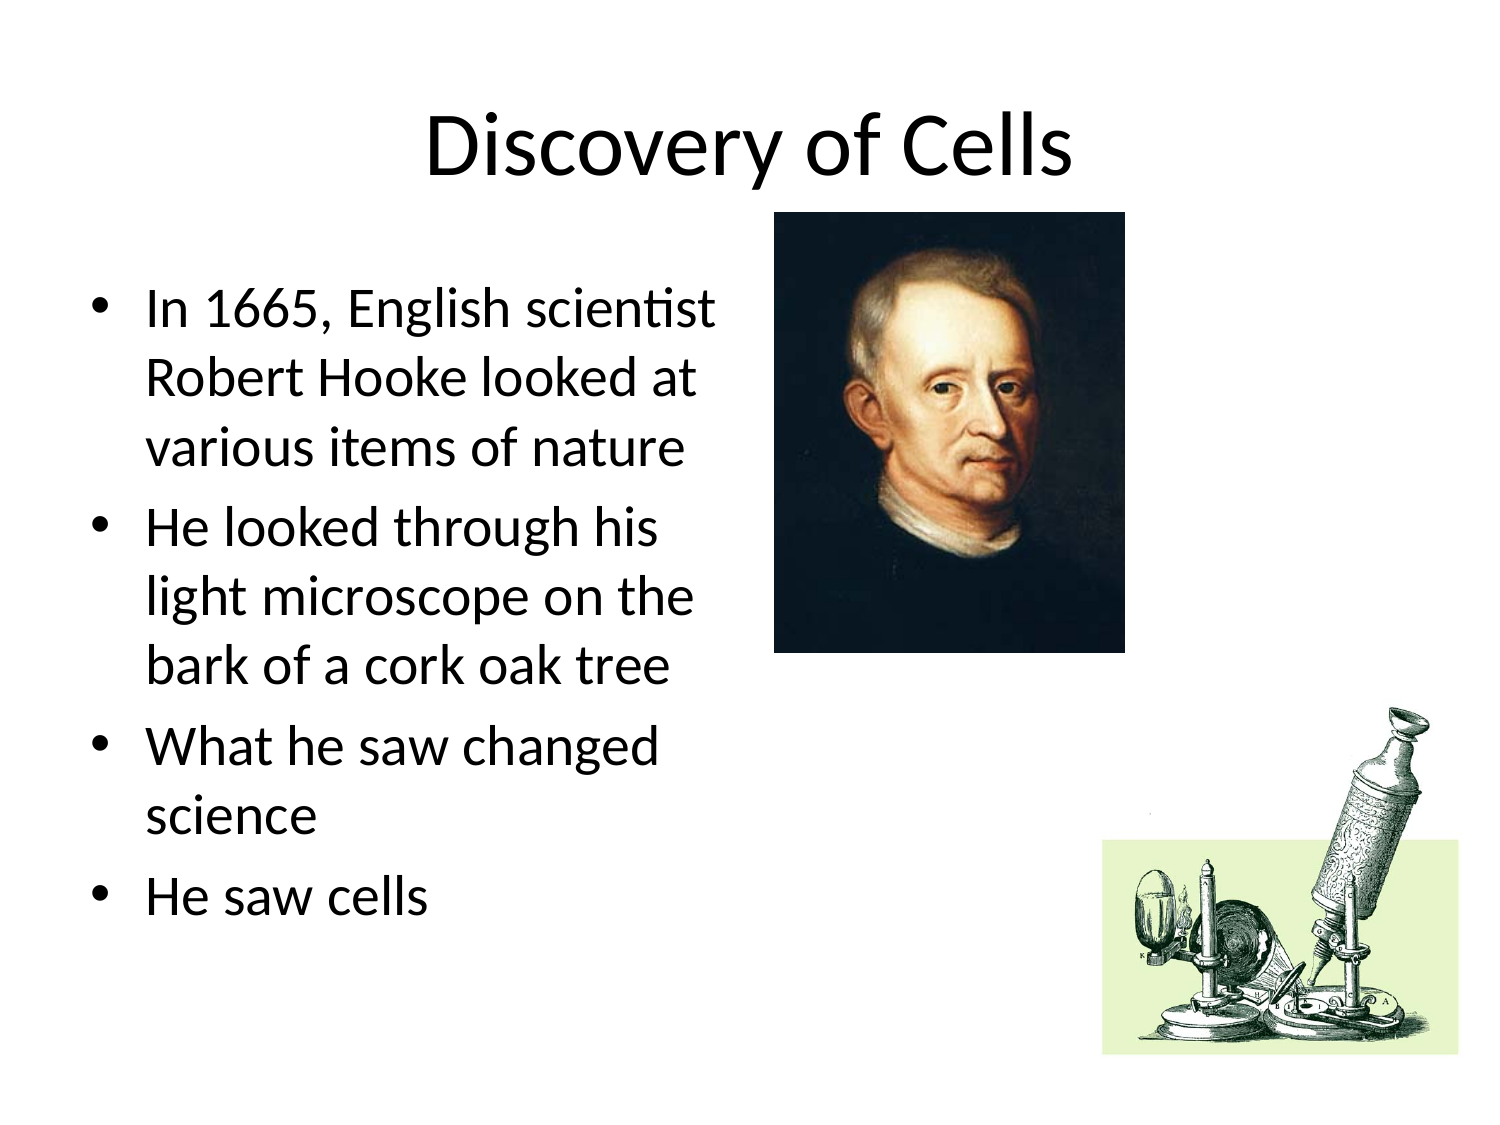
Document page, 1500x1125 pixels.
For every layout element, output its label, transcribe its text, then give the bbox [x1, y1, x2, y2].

picture [774, 212, 1126, 654]
picture [1099, 699, 1464, 1058]
title Discovery of Cells [75, 45, 1425, 233]
list In 1665, English scientist Robert Hooke looked at various items of nature He looked through his light microscope on the bark of a cork oak tree What he saw changed science He saw cells [75, 262, 738, 1005]
